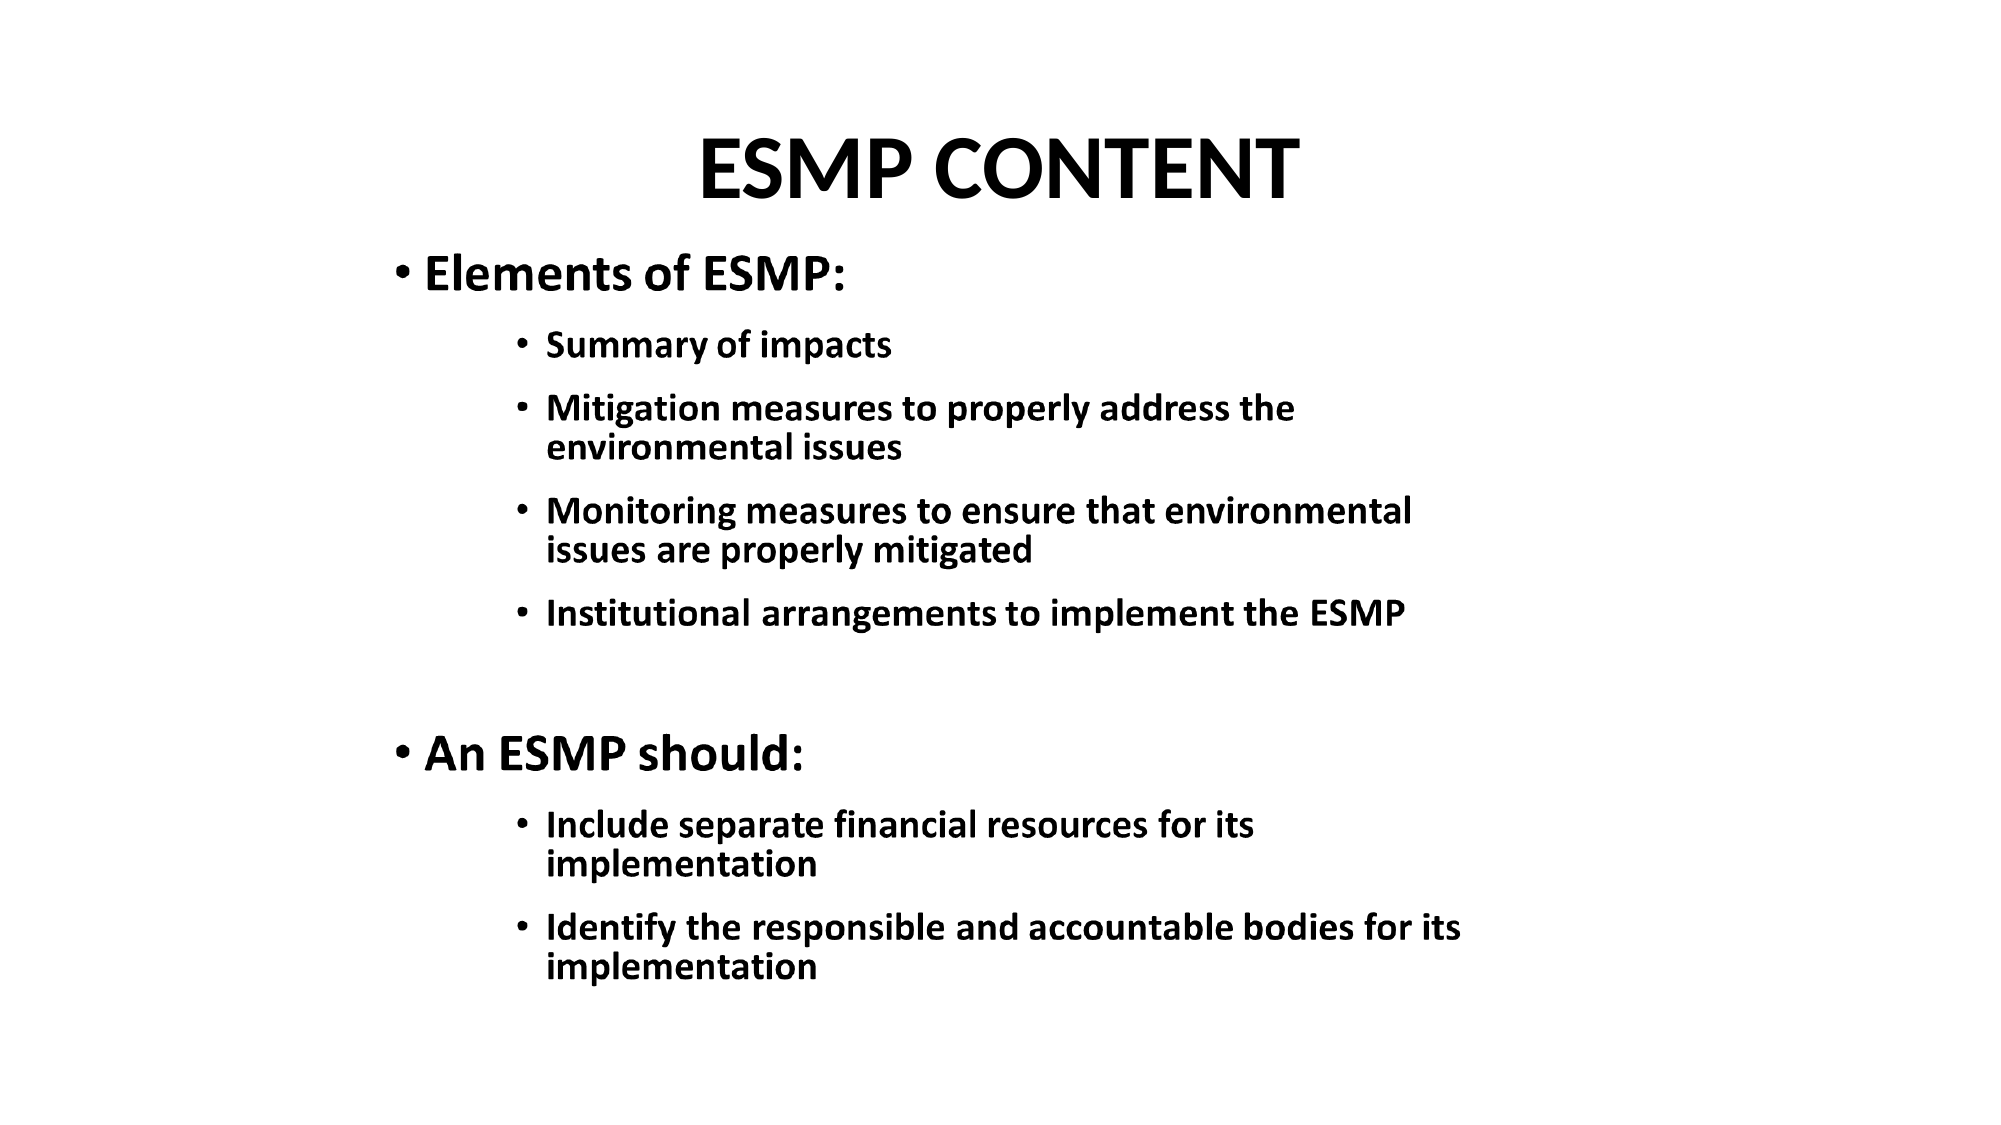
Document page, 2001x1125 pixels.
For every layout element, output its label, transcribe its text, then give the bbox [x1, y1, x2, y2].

title ESMP CONTENT [137, 59, 1863, 278]
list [362, 223, 1526, 1014]
